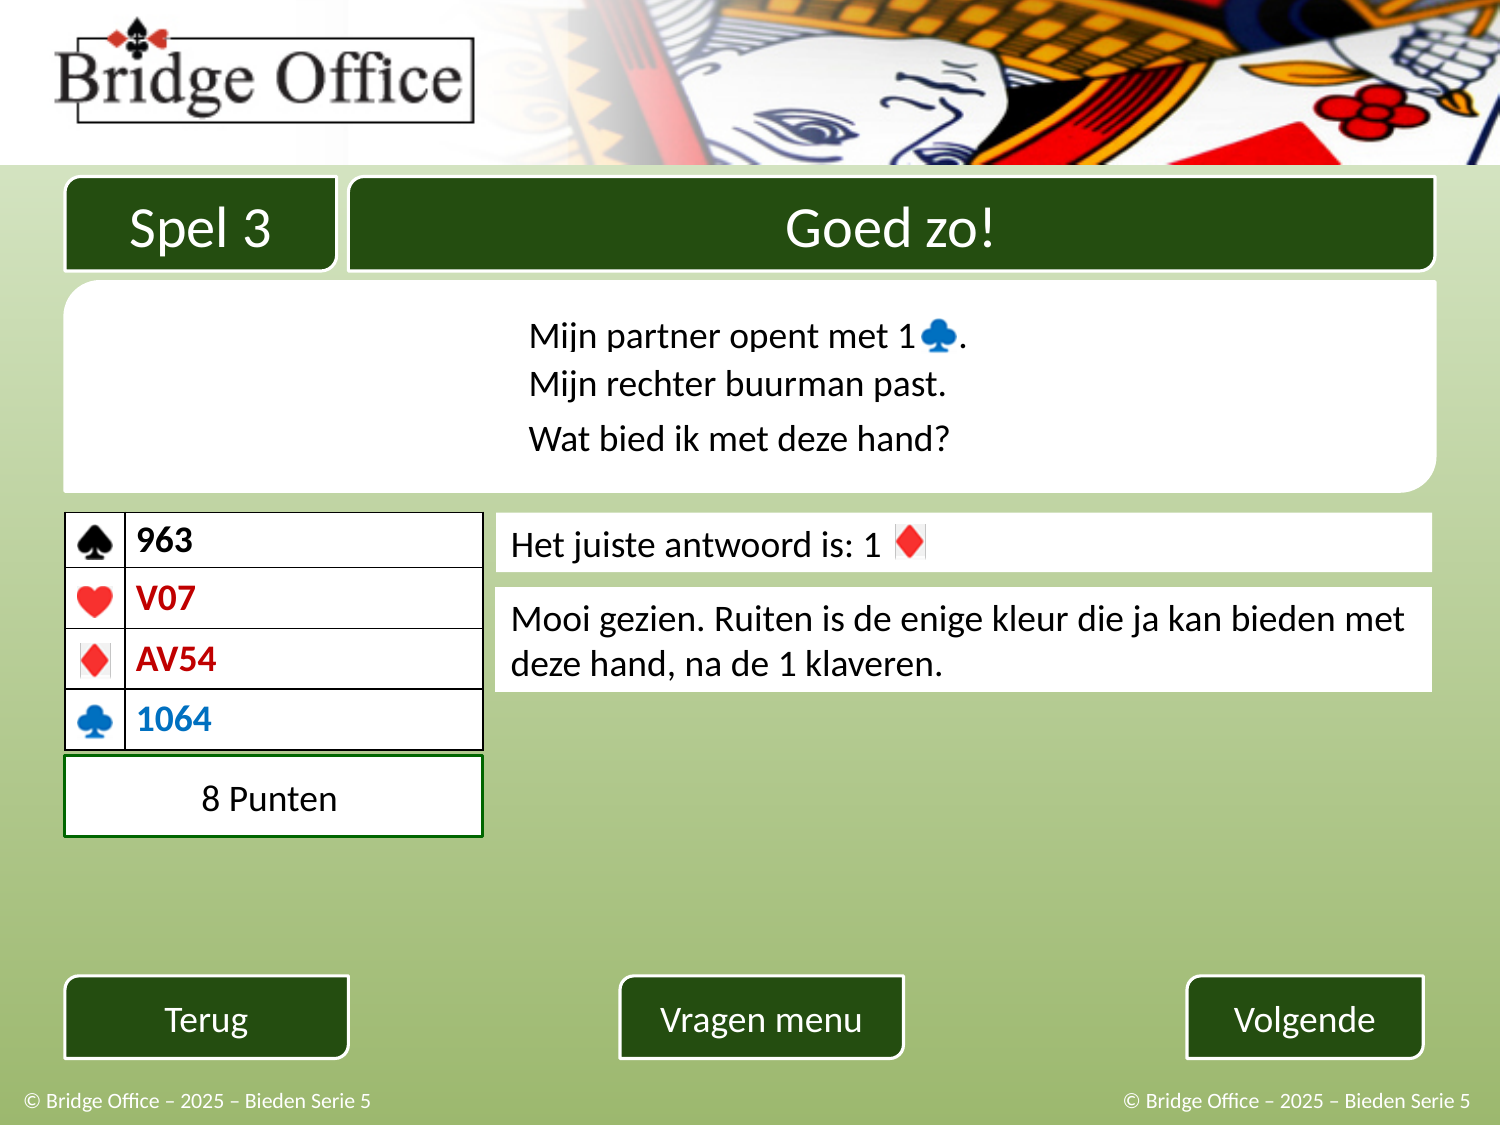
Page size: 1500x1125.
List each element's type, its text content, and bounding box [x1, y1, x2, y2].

picture [77, 703, 114, 740]
table_cell V07 [126, 568, 482, 628]
text_box Goed zo! [346, 179, 1437, 273]
text_box Mijn rechter buurman past. [513, 352, 987, 406]
text_box Het juiste antwoord is: 1 [496, 512, 1433, 573]
table_header 963 [126, 513, 482, 567]
table_cell [66, 690, 124, 749]
text_box Spel 3 [63, 179, 339, 273]
picture [77, 643, 114, 679]
text_box Terug [63, 974, 350, 1061]
text_box © Bridge Office – 2025 – Bieden Serie 5 [1107, 1079, 1500, 1121]
text_box Mijn partner opent met 1 . [513, 303, 1022, 364]
table_cell [66, 568, 124, 628]
table_header [66, 513, 124, 567]
text_box Vragen menu [618, 974, 906, 1061]
picture [77, 524, 114, 561]
table_cell 1064 [126, 690, 482, 749]
text_box Volgende [1185, 974, 1425, 1061]
picture [77, 585, 114, 618]
picture [920, 318, 957, 354]
picture [0, 0, 1500, 166]
text_box [63, 280, 1437, 493]
text_box © Bridge Office – 2025 – Bieden Serie 5 [8, 1079, 393, 1121]
table_cell [66, 629, 124, 688]
text_box 8 Punten [63, 754, 484, 838]
table_cell AV54 [126, 629, 482, 688]
text_box Wat bied ik met deze hand? [513, 406, 987, 467]
text_box Mooi gezien. Ruiten is de enige kleur die ja kan bieden met deze hand, na de 1 klaveren. [495, 587, 1432, 692]
picture [892, 524, 928, 561]
